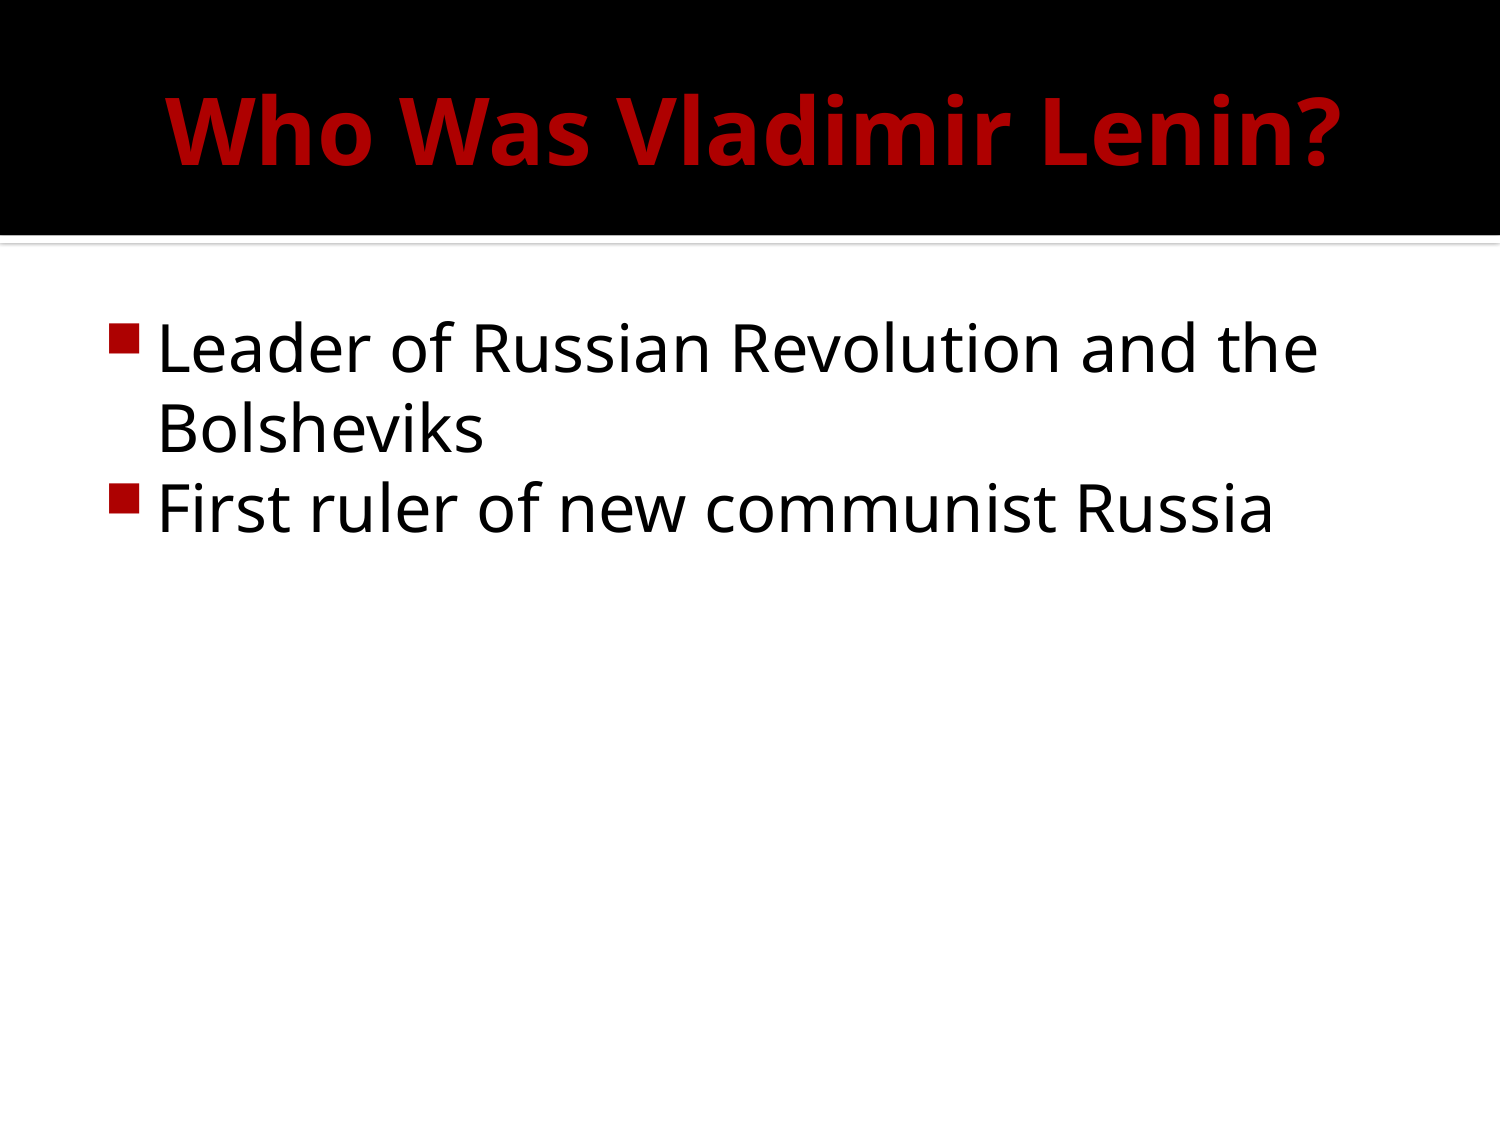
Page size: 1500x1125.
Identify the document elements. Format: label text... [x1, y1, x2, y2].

title Who Was Vladimir Lenin? [75, 25, 1425, 231]
list Leader of Russian Revolution and the Bolsheviks First ruler of new communist Russia [75, 291, 1425, 1050]
